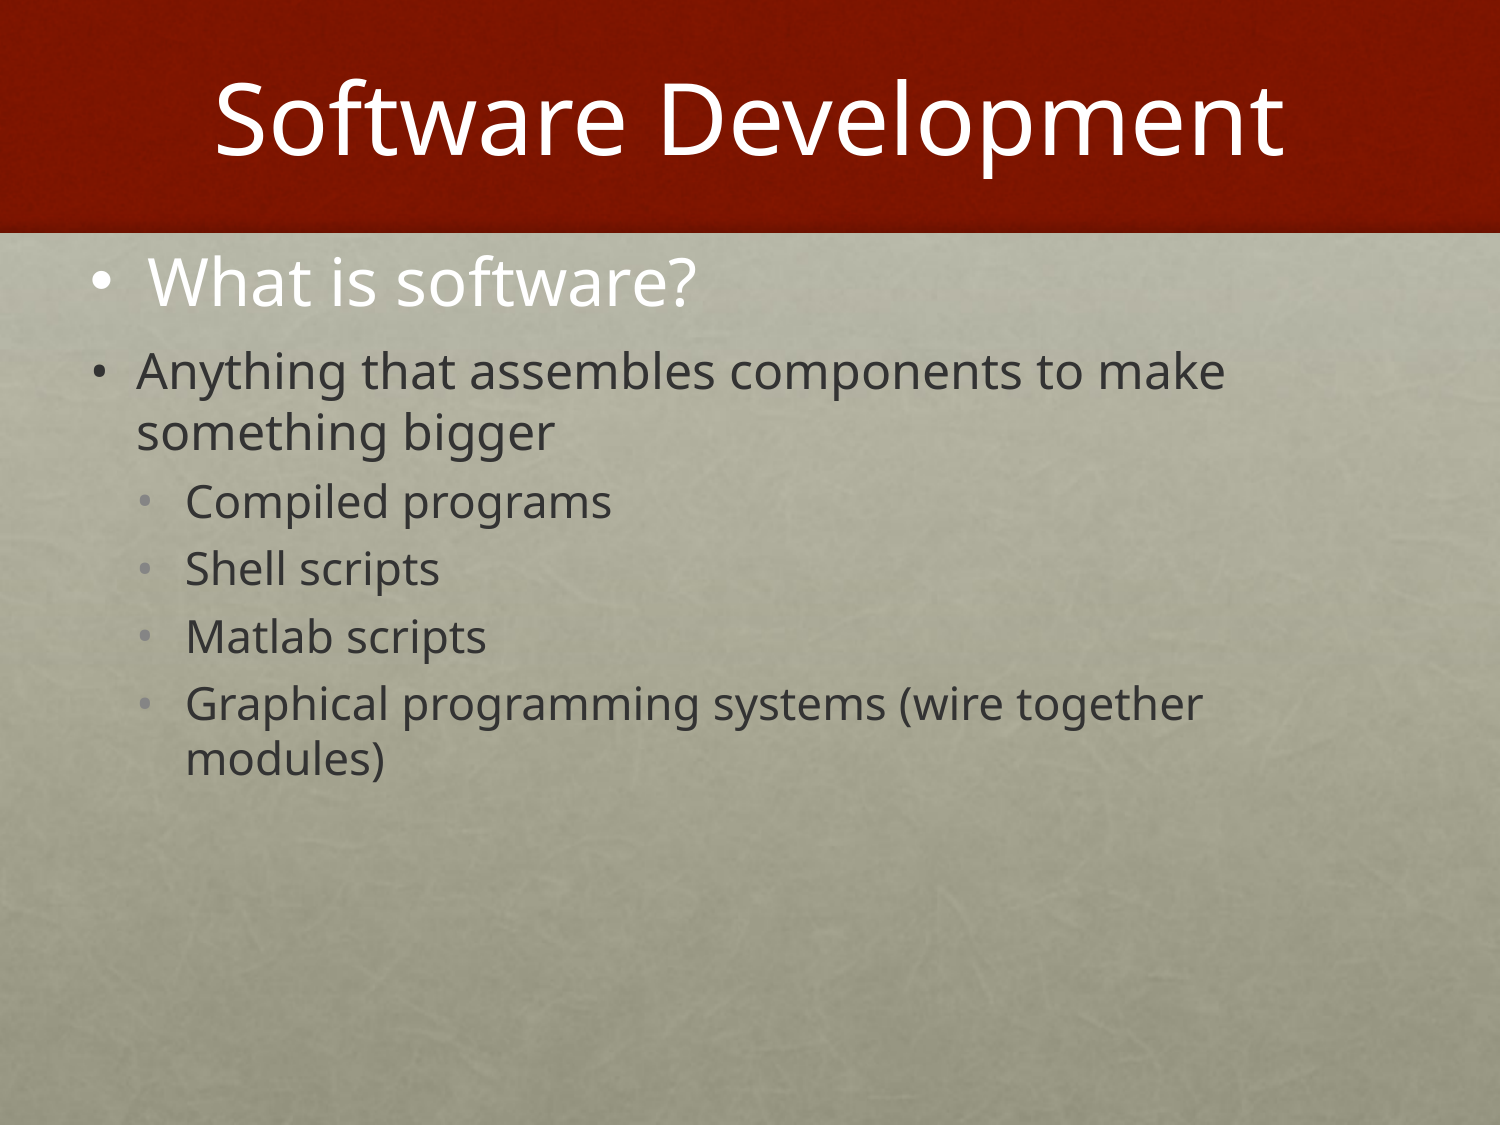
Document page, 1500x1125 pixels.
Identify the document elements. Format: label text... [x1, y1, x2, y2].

list Anything that assembles components to make something bigger Compiled programs Shell scripts Matlab scripts Graphical programming systems (wire together modules) [75, 332, 1425, 1075]
text_box What is software? [74, 232, 1425, 327]
title Software Development [127, 10, 1372, 221]
picture [0, 214, 1500, 1125]
